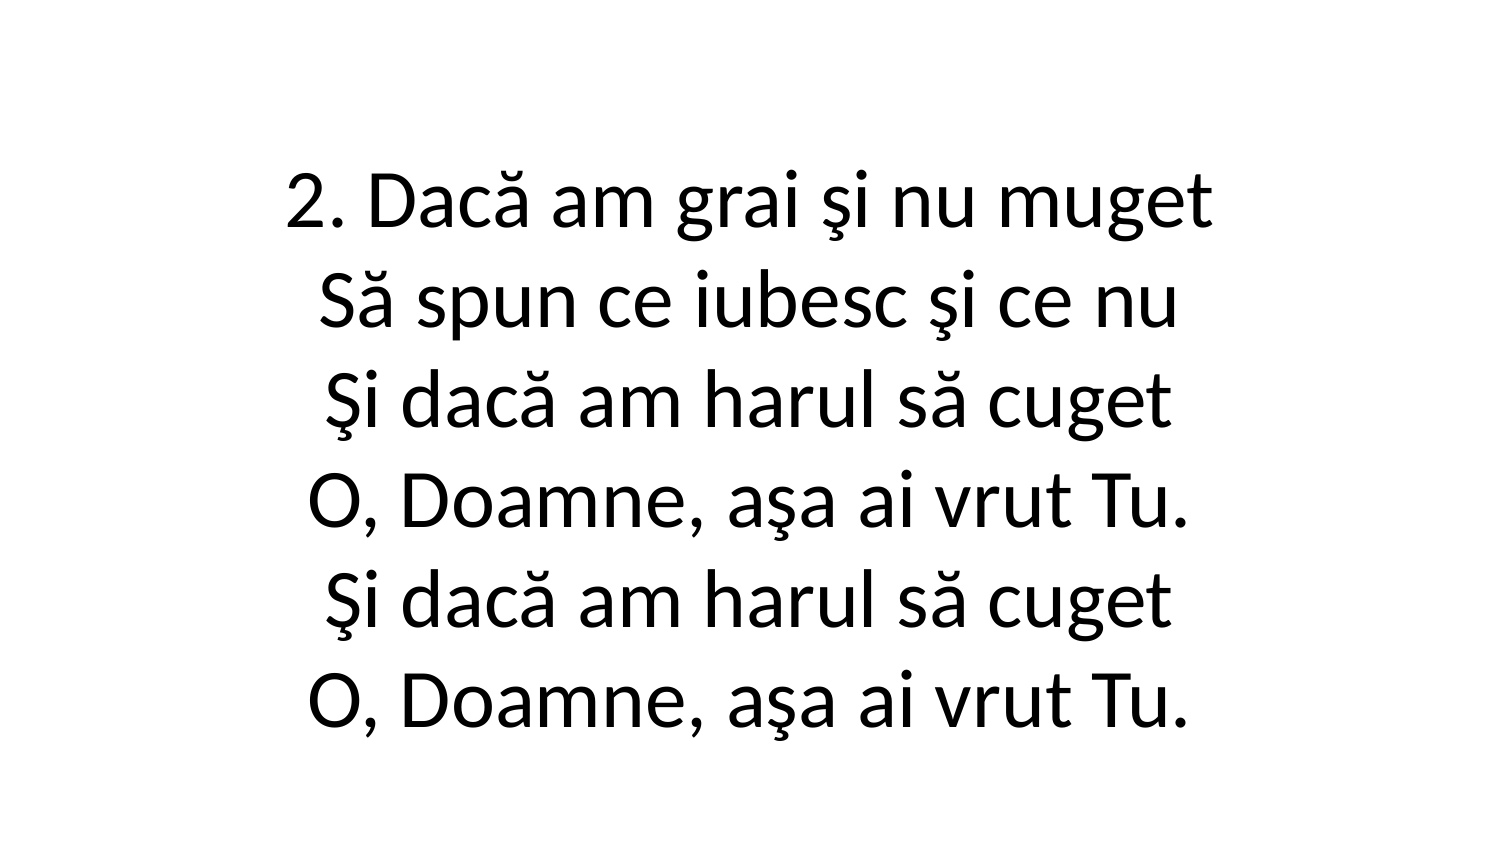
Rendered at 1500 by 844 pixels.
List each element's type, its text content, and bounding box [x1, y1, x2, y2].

text_box 2. Dacă am grai şi nu muget Să spun ce iubesc şi ce nu Şi dacă am harul să cuget O, Doamne, aşa ai vrut Tu. Şi dacă am harul să cuget O, Doamne, aşa ai vrut Tu. [269, 92, 1230, 752]
